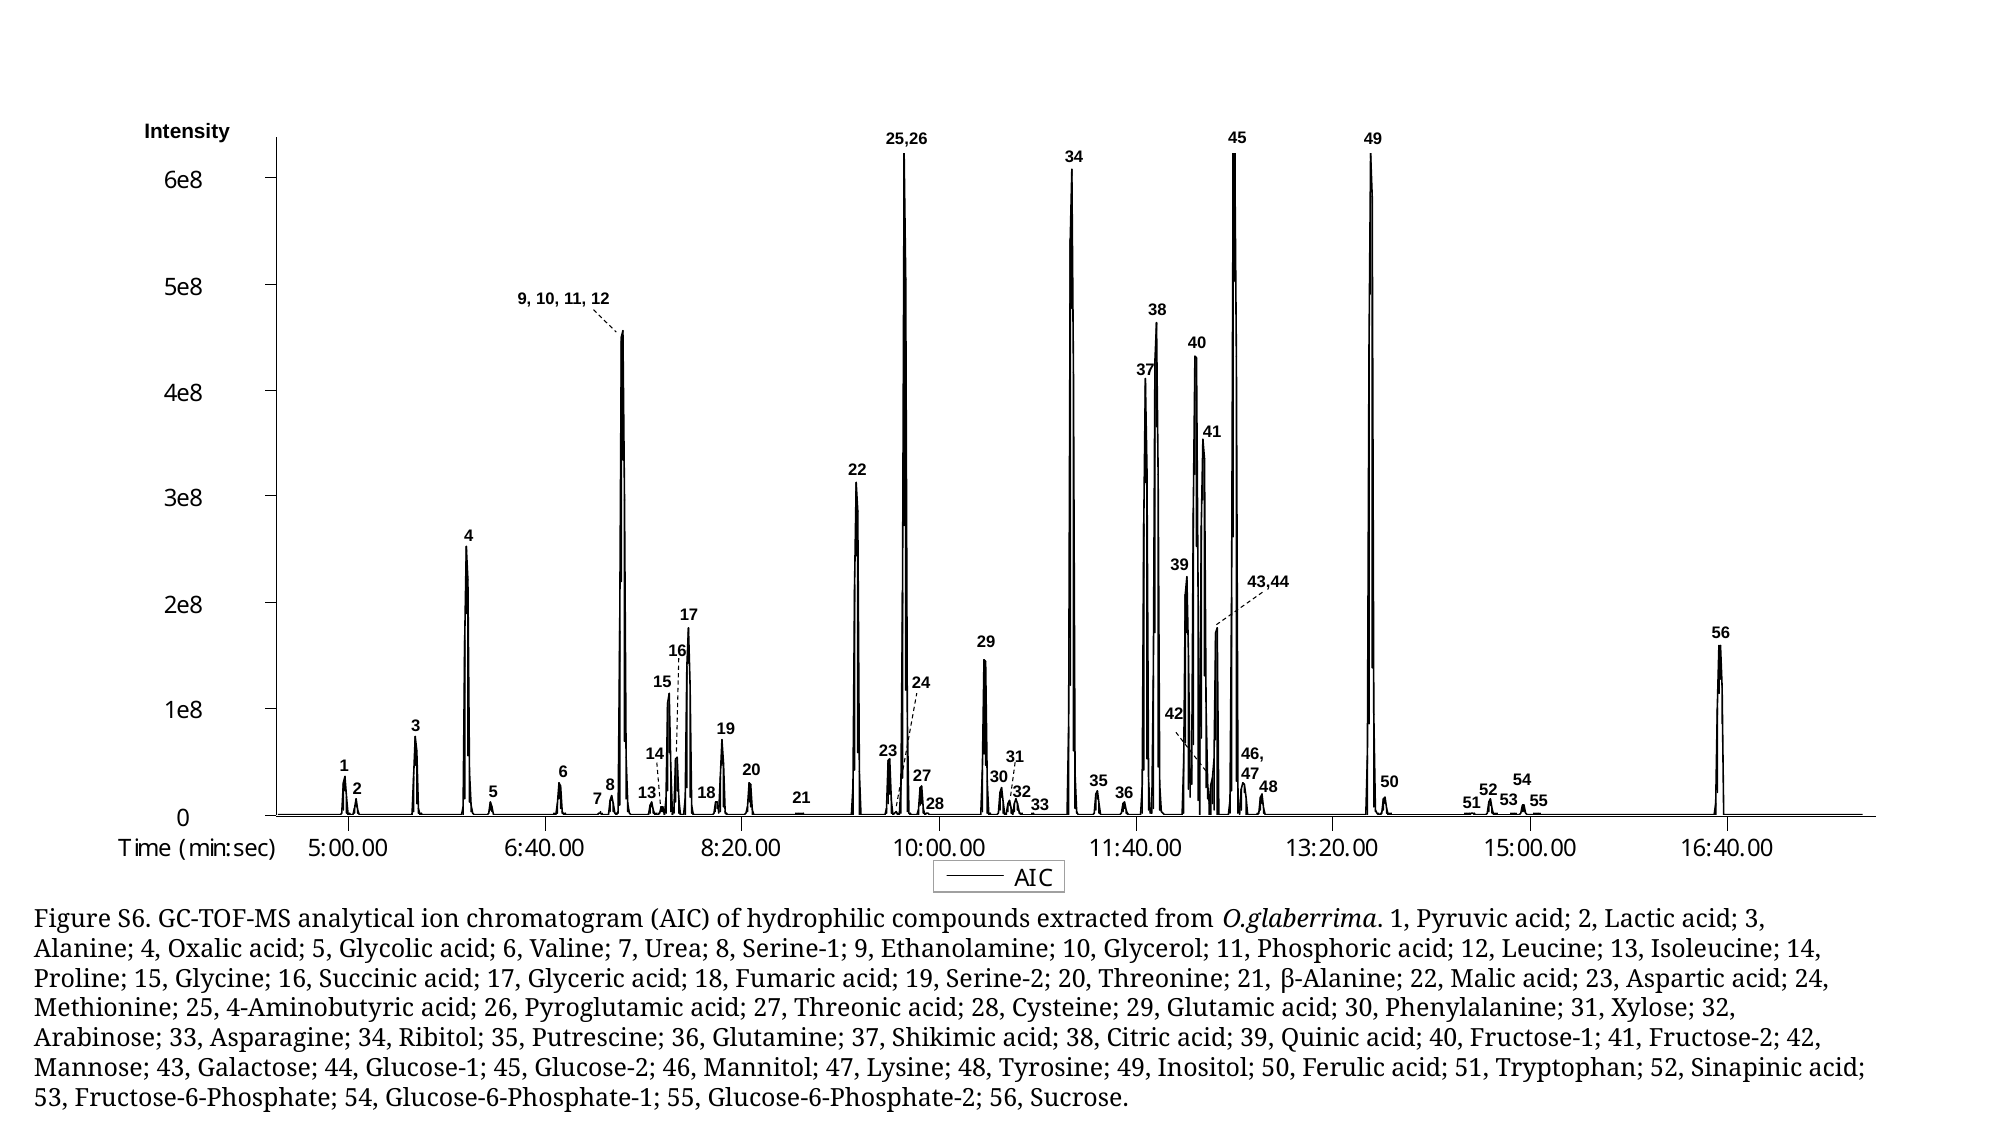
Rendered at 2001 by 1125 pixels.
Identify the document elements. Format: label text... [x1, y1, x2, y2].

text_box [90, 105, 1910, 895]
text_box Figure S6. GC-TOF-MS analytical ion chromatogram (AIC) of hydrophilic compounds extracted from O.glaberrima. 1, Pyruvic acid; 2, Lactic acid; 3, Alanine; 4, Oxalic acid; 5, Glycolic acid; 6, Valine; 7, Urea; 8, Serine-1; 9, Ethanolamine; 10, Glycerol; 11, Phosphoric acid; 12, Leucine; 13, Isoleucine; 14, Proline; 15, Glycine; 16, Succinic acid; 17, Glyceric acid; 18, Fumaric acid; 19, Serine-2; 20, Threonine; 21, β-Alanine; 22, Malic acid; 23, Aspartic acid; 24, Methionine; 25, 4-Aminobutyric acid; 26, Pyroglutamic acid; 27, Threonic acid; 28, Cysteine; 29, Glutamic acid; 30, Phenylalanine; 31, Xylose; 32, Arabinose; 33, Asparagine; 34, Ribitol; 35, Putrescine; 36, Glutamine; 37, Shikimic acid; 38, Citric acid; 39, Quinic acid; 40, Fructose-1; 41, Fructose-2; 42, Mannose; 43, Galactose; 44, Glucose-1; 45, Glucose-2; 46, Mannitol; 47, Lysine; 48, Tyrosine; 49, Inositol; 50, Ferulic acid; 51, Tryptophan; 52, Sinapinic acid; 53, Fructose-6-Phosphate; 54, Glucose-6-Phosphate-1; 55, Glucose-6-Phosphate-2; 56, Sucrose. [19, 894, 1887, 1120]
